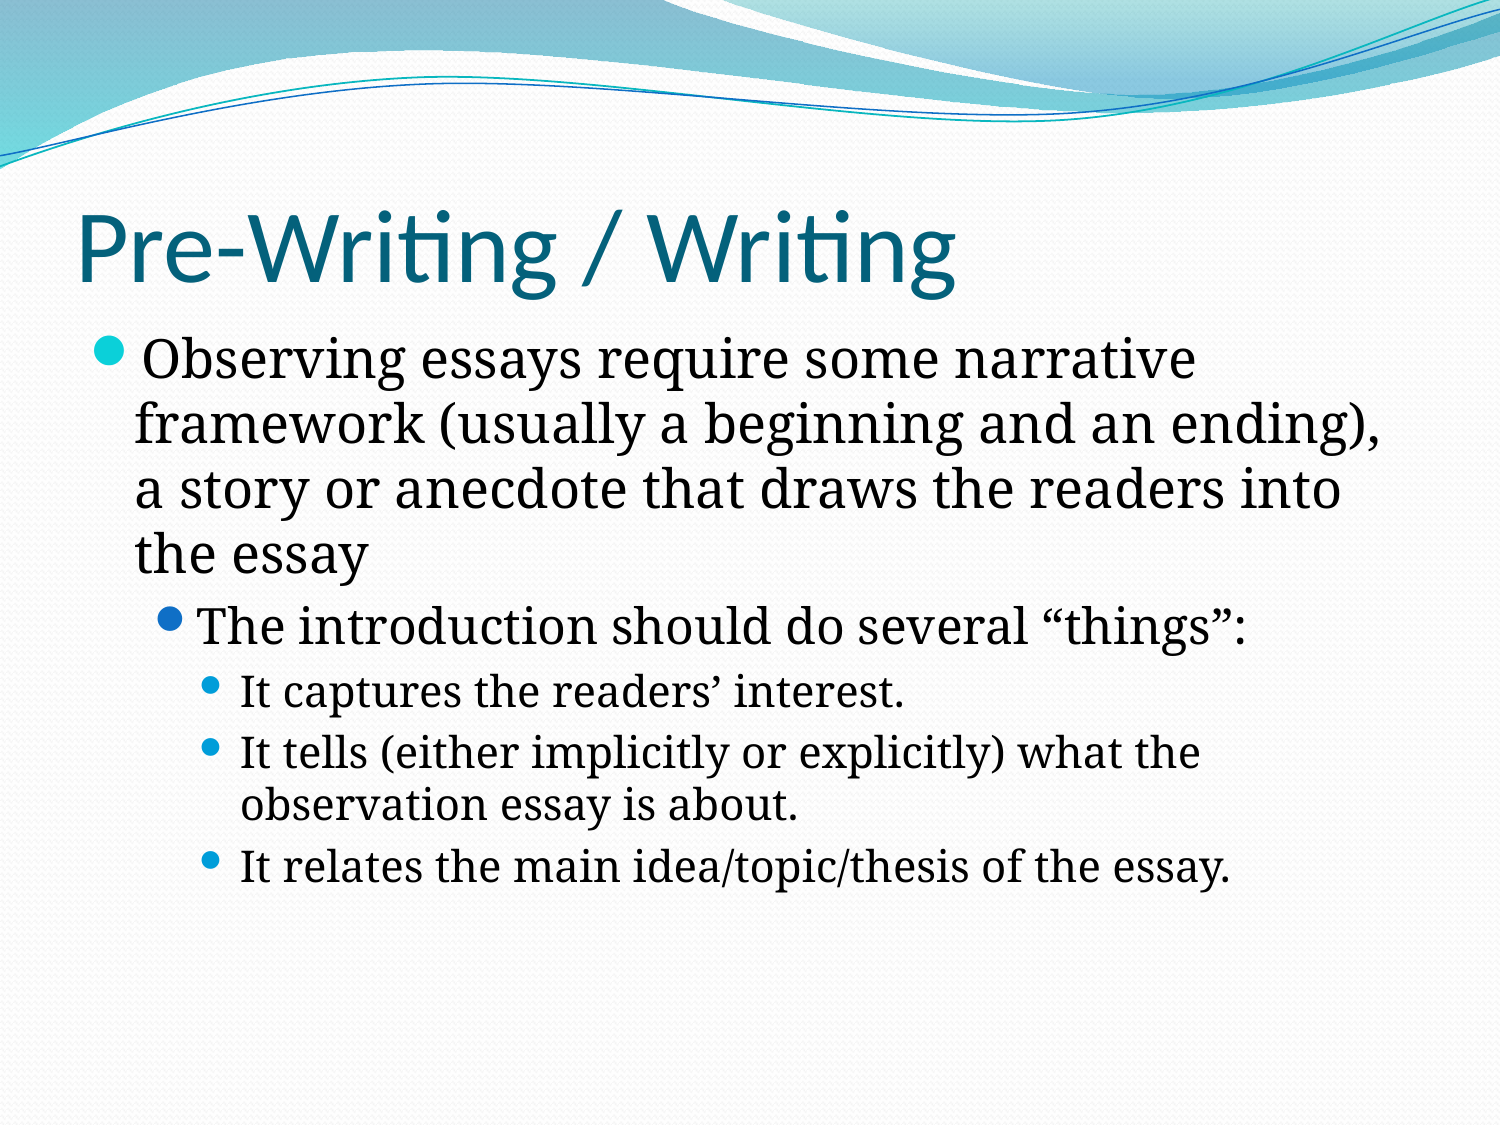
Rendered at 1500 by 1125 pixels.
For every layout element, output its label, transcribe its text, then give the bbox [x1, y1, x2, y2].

list Observing essays require some narrative framework (usually a beginning and an ending), a story or anecdote that draws the readers into the essay The introduction should do several “things”: It captures the readers’ interest. It tells (either implicitly or explicitly) what the observation essay is about. It relates the main idea/topic/thesis of the essay. [75, 317, 1425, 1038]
title Pre-Writing / Writing [75, 115, 1425, 303]
